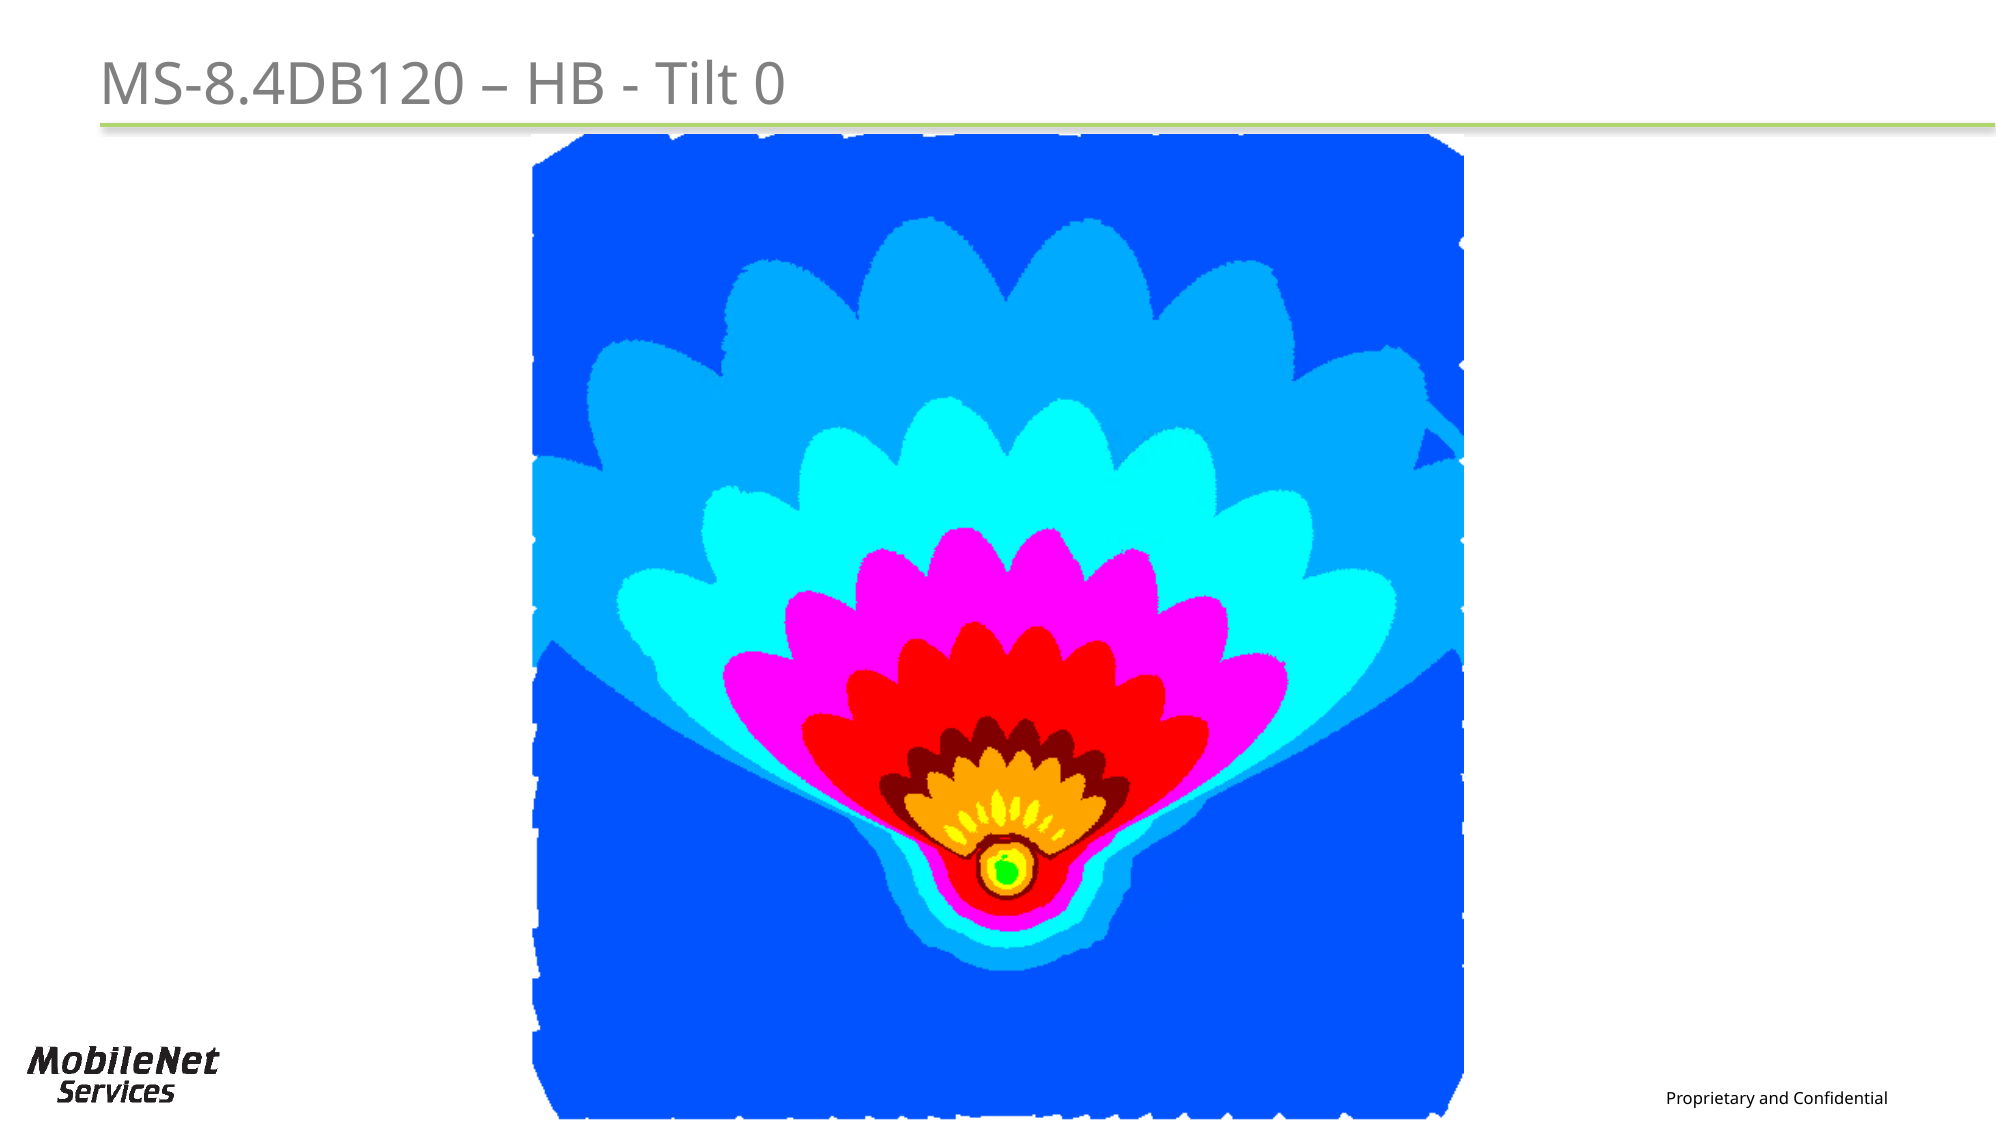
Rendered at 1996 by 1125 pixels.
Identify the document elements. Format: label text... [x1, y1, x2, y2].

picture [19, 1037, 226, 1113]
picture [530, 134, 1465, 1122]
picture [618, 397, 1395, 948]
picture [1414, 430, 1455, 470]
picture [1459, 458, 1465, 465]
title MS-8.4DB120 – HB - Tilt 0 [85, 0, 1881, 175]
